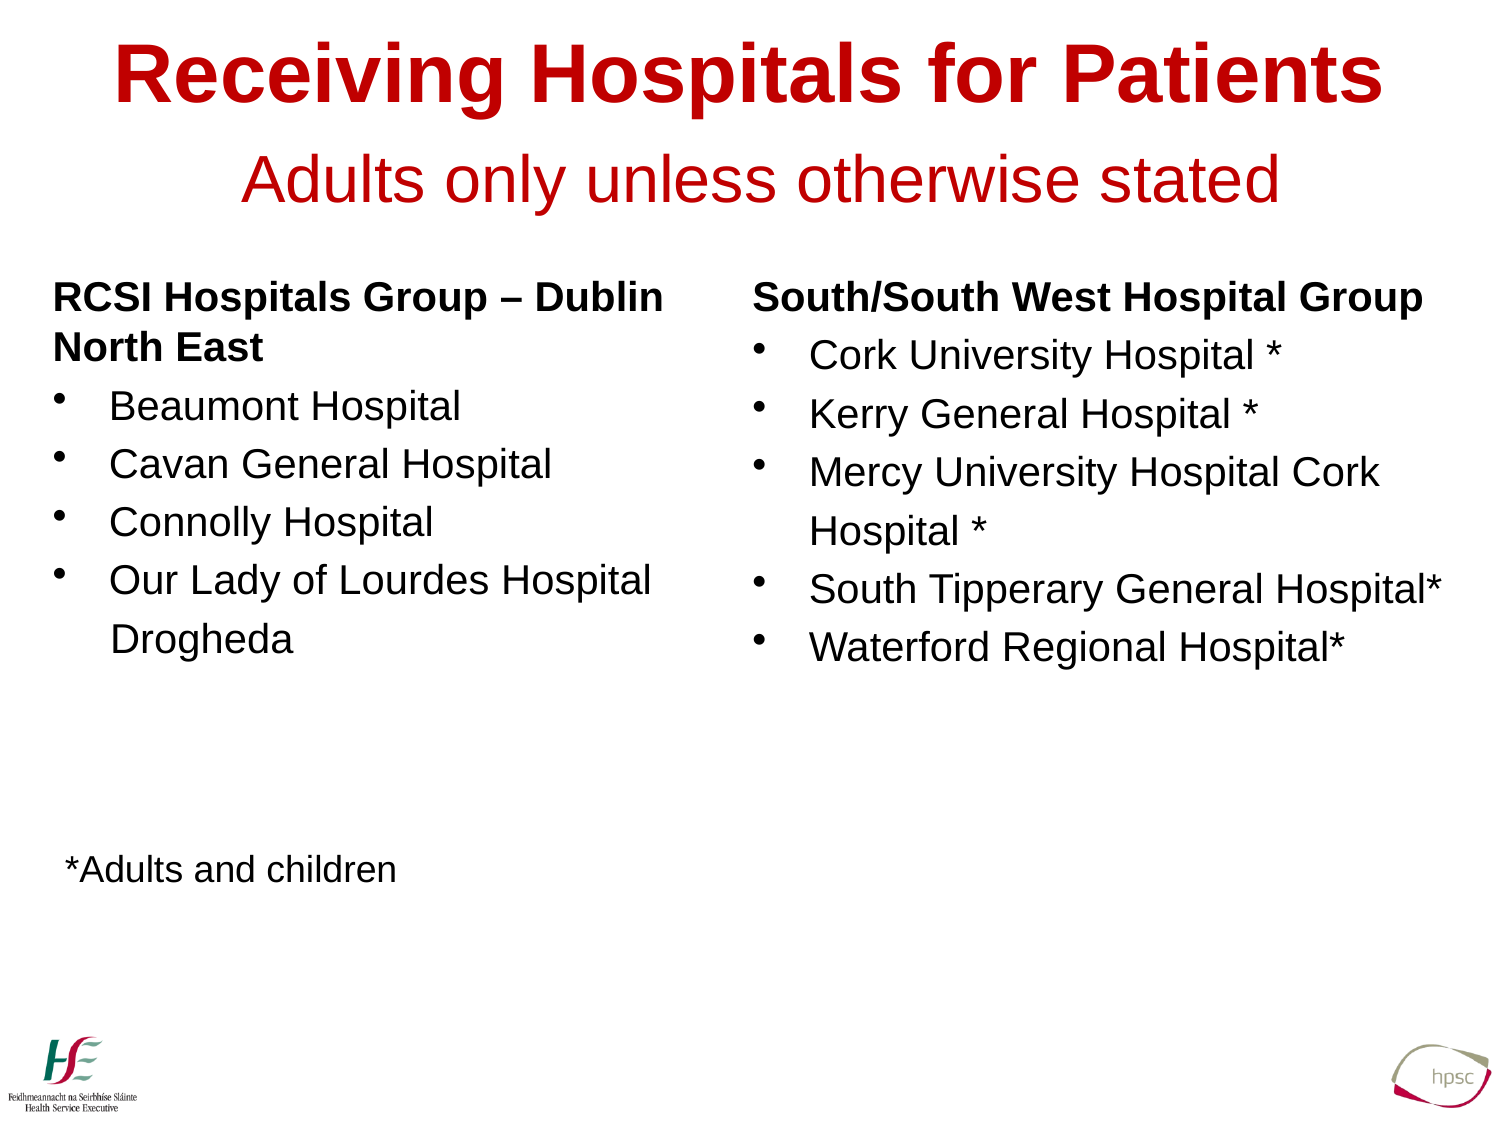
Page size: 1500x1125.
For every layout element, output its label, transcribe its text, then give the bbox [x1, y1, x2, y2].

picture [1381, 1026, 1500, 1125]
picture [0, 1029, 142, 1125]
list South/South West Hospital Group Cork University Hospital * Kerry General Hospital * Mercy University Hospital Cork Hospital * South Tipperary General Hospital* Waterford Regional Hospital* [737, 262, 1463, 1006]
title Receiving Hospitals for Patients Adults only unless otherwise stated [74, 24, 1426, 213]
list RCSI Hospitals Group – Dublin North East Beaumont Hospital Cavan General Hospital Connolly Hospital Our Lady of Lourdes Hospital Drogheda [37, 262, 688, 876]
text_box *Adults and children [49, 837, 863, 898]
